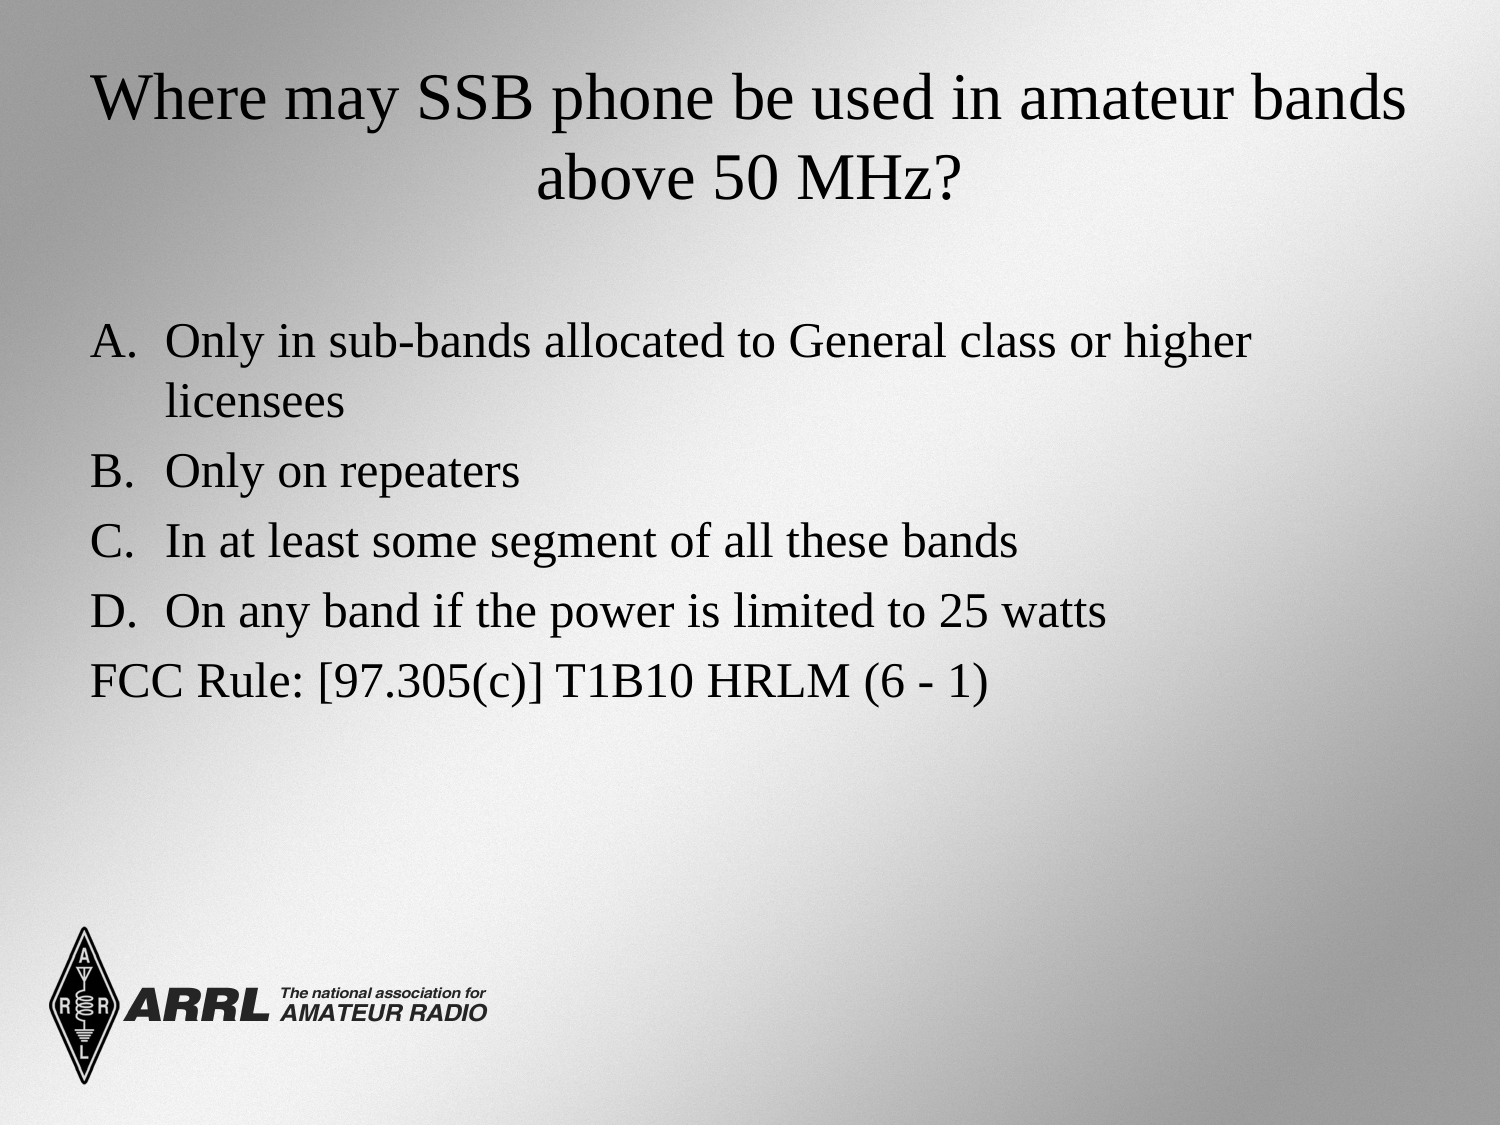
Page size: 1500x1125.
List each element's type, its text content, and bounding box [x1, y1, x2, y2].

list Only in sub-bands allocated to General class or higher licensees Only on repeaters In at least some segment of all these bands On any band if the power is limited to 25 watts FCC Rule: [97.305(c)] T1B10 HRLM (6 - 1) [75, 299, 1425, 1005]
title Where may SSB phone be used in amateur bands above 50 MHz? [75, 45, 1425, 233]
picture [0, 0, 1500, 1125]
